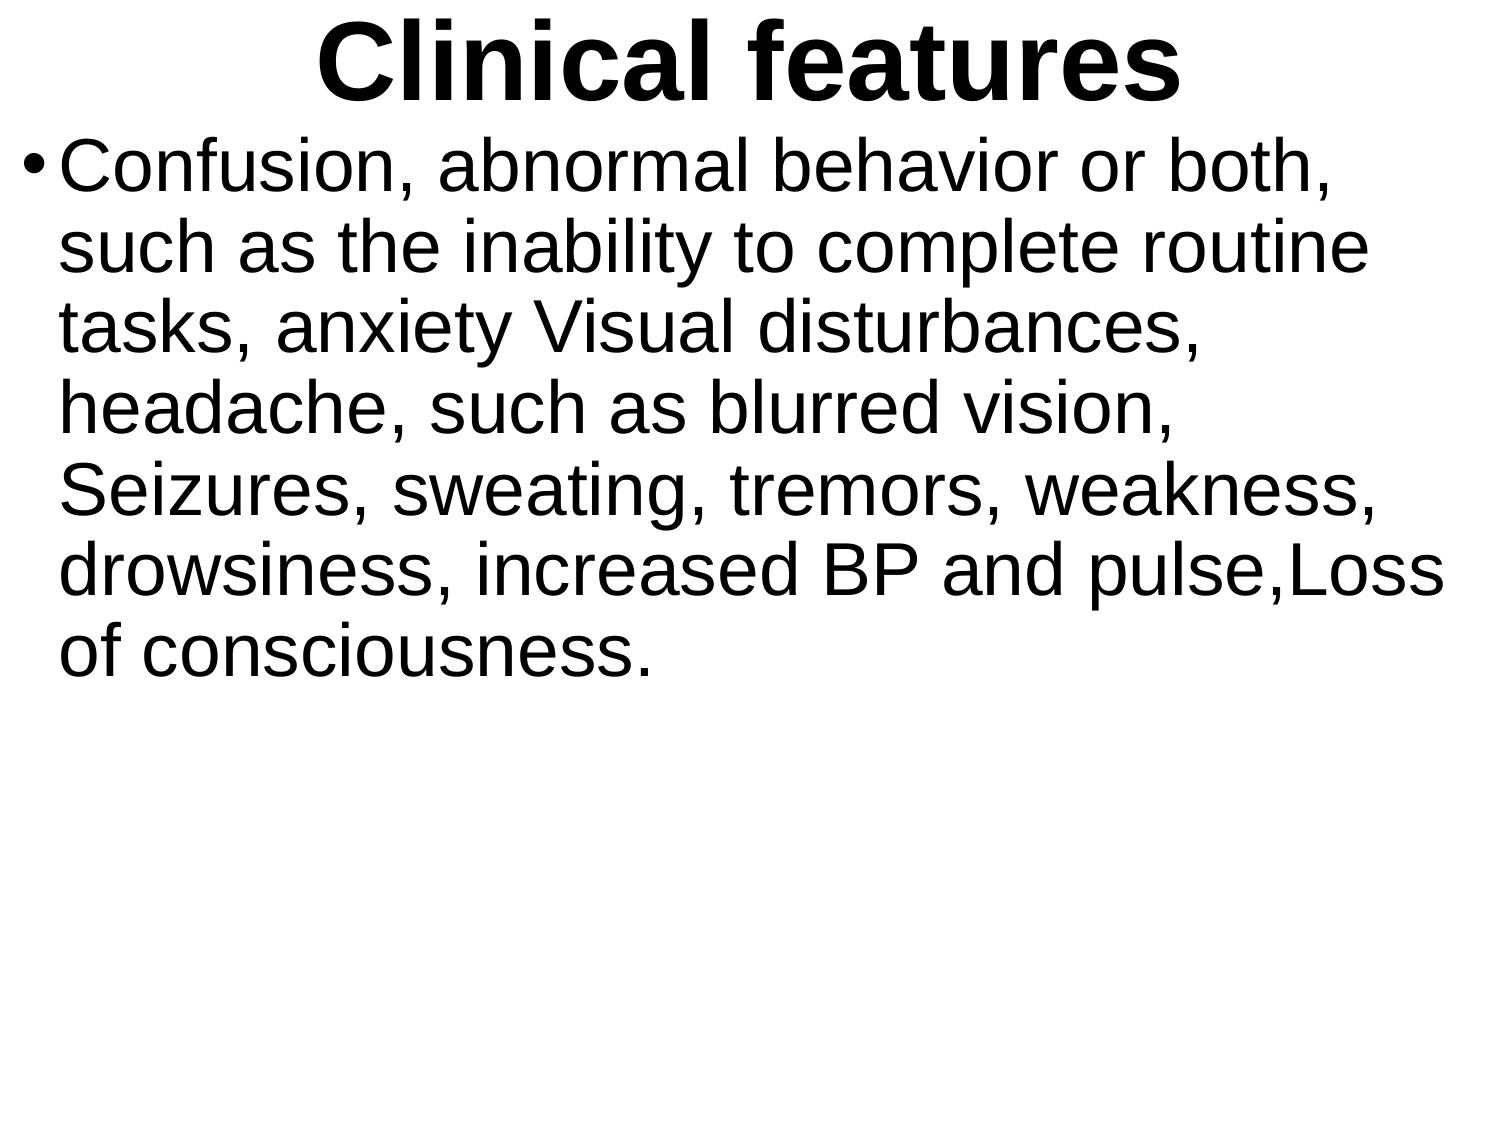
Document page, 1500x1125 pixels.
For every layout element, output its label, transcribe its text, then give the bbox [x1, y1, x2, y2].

title Clinical features [75, 0, 1425, 118]
list Confusion, abnormal behavior or both, such as the inability to complete routine tasks, anxiety Visual disturbances, headache, such as blurred vision, Seizures, sweating, tremors, weakness, drowsiness, increased BP and pulse,Loss of consciousness. [6, 118, 1500, 1125]
